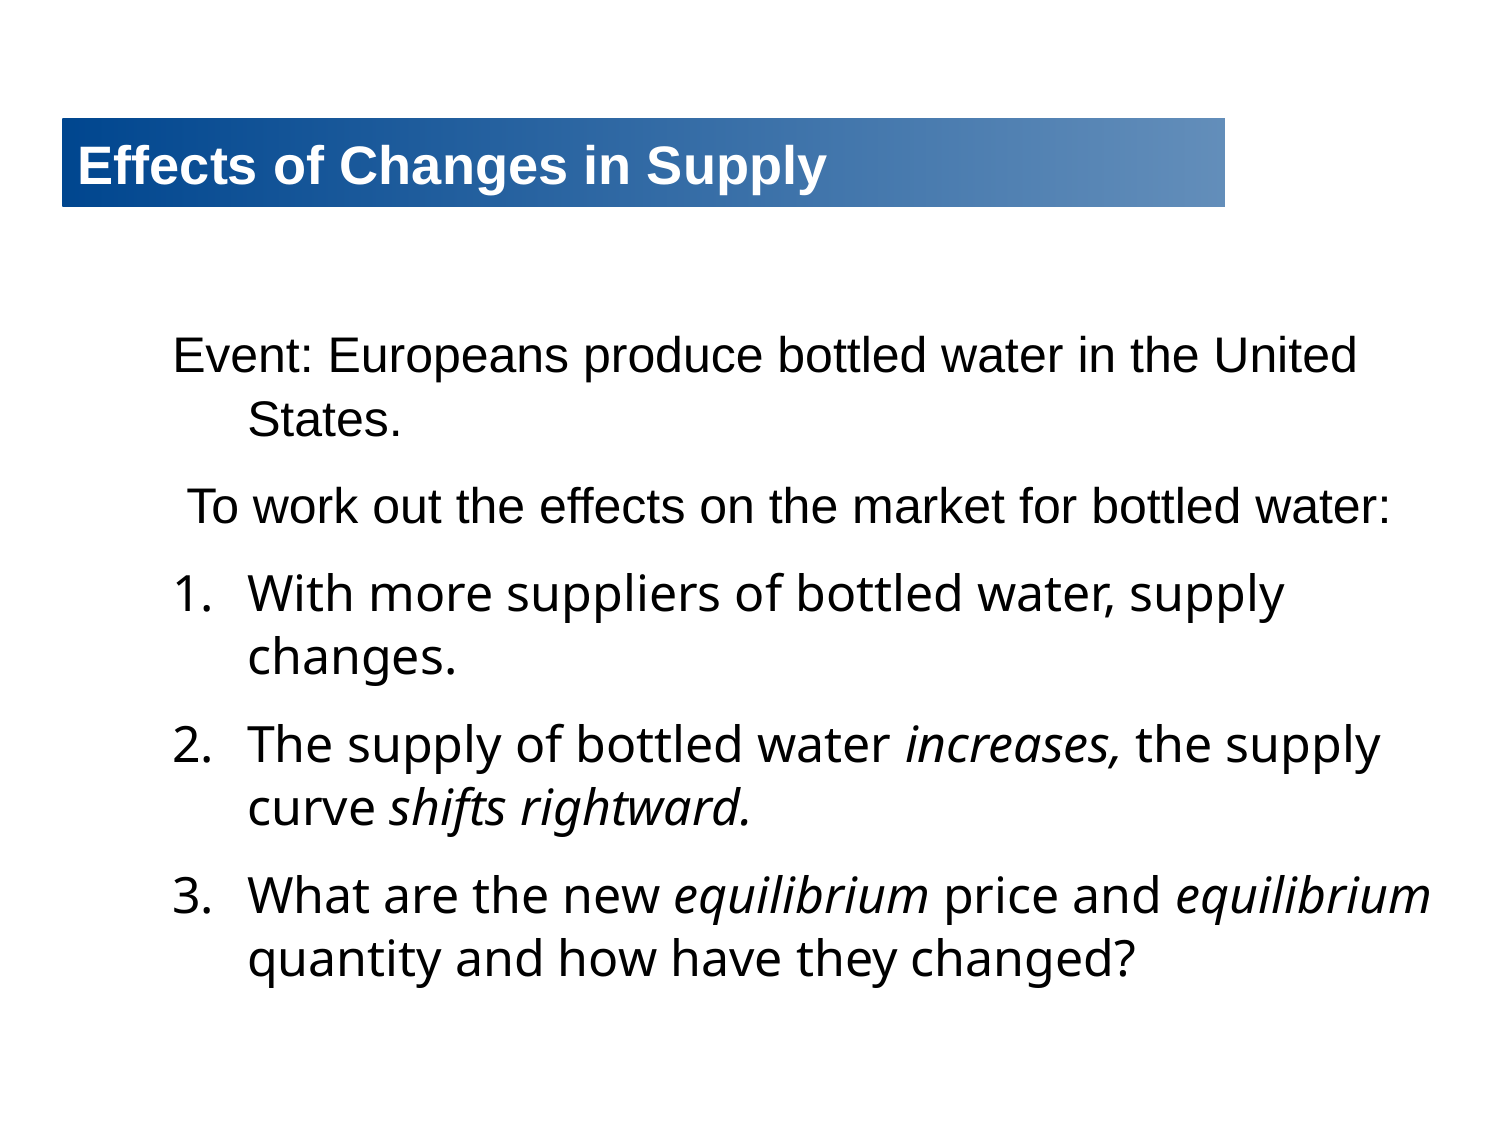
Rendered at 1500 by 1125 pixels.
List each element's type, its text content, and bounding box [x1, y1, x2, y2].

list Event: Europeans produce bottled water in the United States. To work out the effects on the market for bottled water: With more suppliers of bottled water, supply changes. The supply of bottled water increases, the supply curve shifts rightward. What are the new equilibrium price and equilibrium quantity and how have they changed? [62, 312, 1463, 1063]
title Effects of Changes in Supply [62, 118, 1226, 207]
